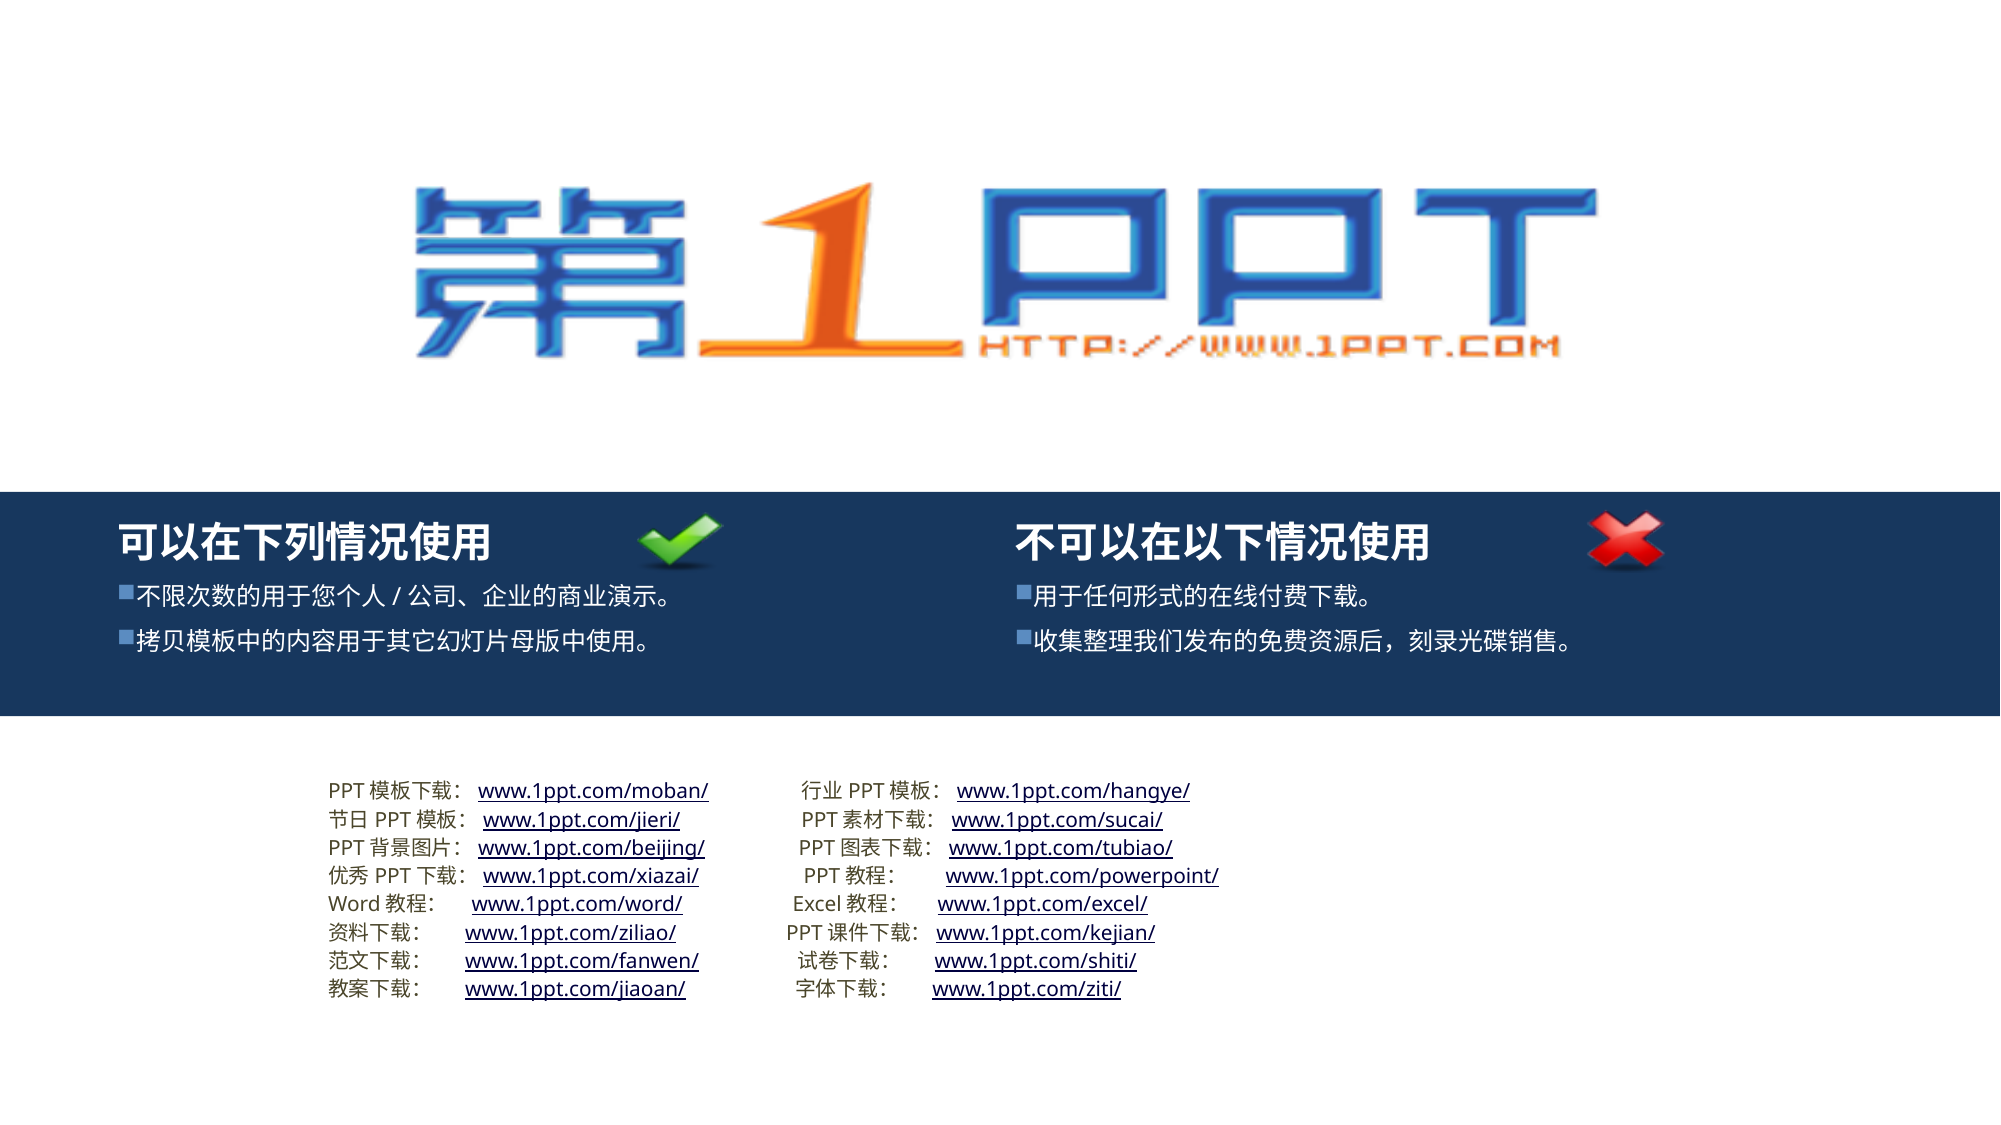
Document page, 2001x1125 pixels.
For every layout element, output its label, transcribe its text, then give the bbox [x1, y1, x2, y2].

text_box 不可以在以下情况使用 用于任何形式的在线付费下载。 收集整理我们发布的免费资源后，刻录光碟销售。 [999, 508, 1898, 762]
picture [1581, 507, 1669, 573]
text_box 可以在下列情况使用 不限次数的用于您个人/公司、企业的商业演示。 拷贝模板中的内容用于其它幻灯片母版中使用。 [102, 508, 1000, 774]
text_box [0, 491, 2000, 717]
picture [179, 51, 1867, 492]
text_box PPT模板下载：www.1ppt.com/moban/ 行业PPT模板：www.1ppt.com/hangye/ 节日PPT模板：www.1ppt.com/jieri/ PPT素材下载：www.1ppt.com/sucai/ PPT背景图片：www.1ppt.com/beijing/ PPT图表下载：www.1ppt.com/tubiao/ 优秀PPT下载：www.1ppt.com/xiazai/ PPT教程： www.1ppt.com/powerpoint/ Word教程： www.1ppt.com/word/ Excel教程： www.1ppt.com/excel/ 资料下载： www.1ppt.com/ziliao/ PPT课件下载：www.1ppt.com/kejian/ 范文下载： www.1ppt.com/fanwen/ 试卷下载： www.1ppt.com/shiti/ 教案下载： www.1ppt.com/jiaoan/ 字体下载： www.1ppt.com/ziti/ [315, 785, 1731, 997]
picture [637, 507, 724, 573]
